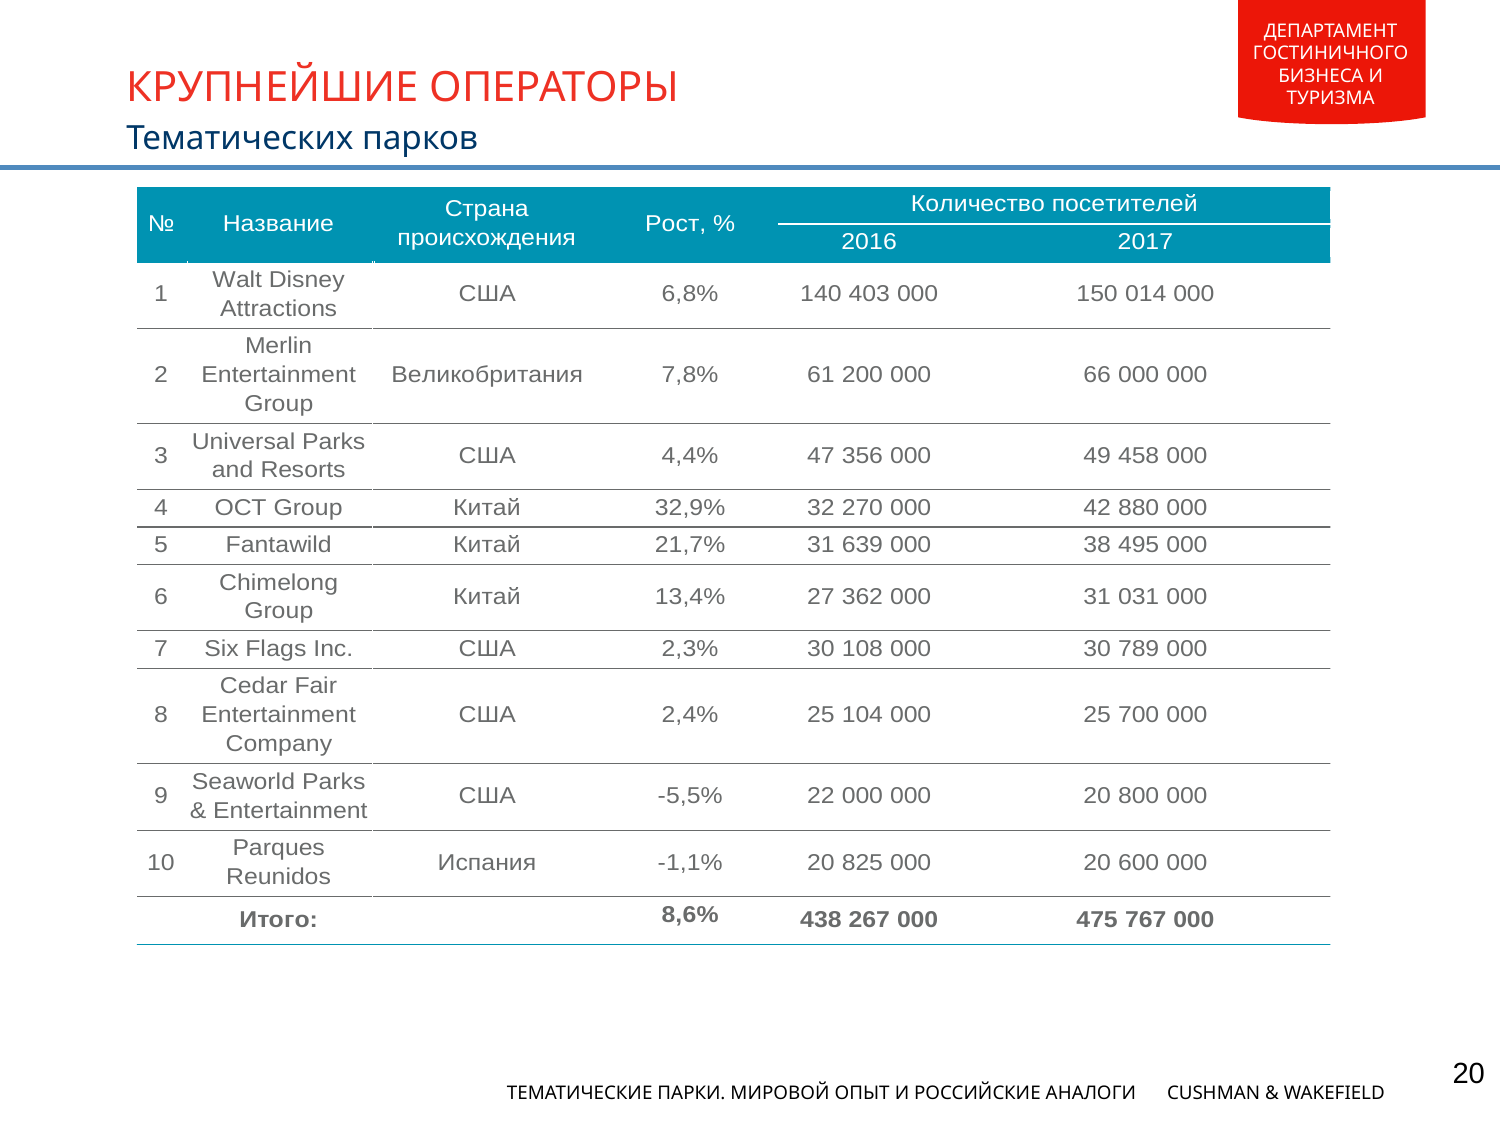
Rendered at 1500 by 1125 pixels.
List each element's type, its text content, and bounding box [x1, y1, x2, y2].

list Тематических парков [110, 115, 1237, 165]
slide_number 19 [1149, 1046, 1500, 1125]
picture [136, 186, 1331, 1007]
title Крупнейшие операторы [111, 51, 1236, 115]
